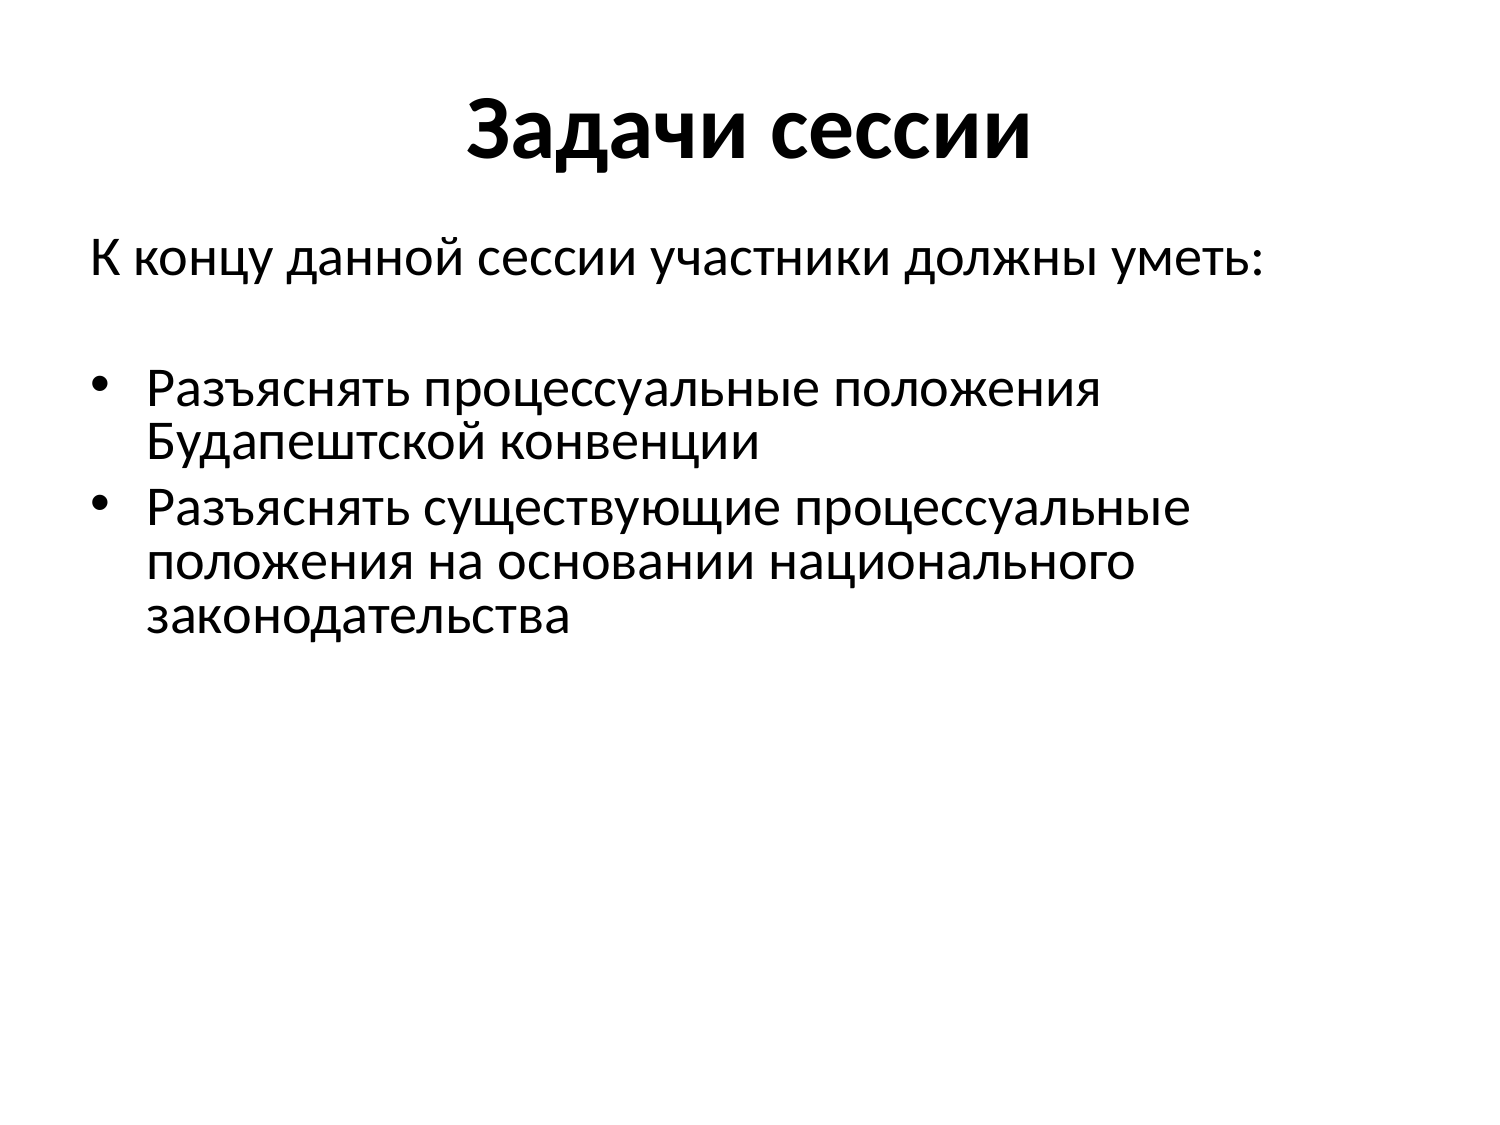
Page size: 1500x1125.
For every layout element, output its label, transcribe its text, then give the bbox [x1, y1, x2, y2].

title Задачи сессии [74, 44, 1426, 199]
list К концу данной сессии участники должны уметь: Разъяснять процессуальные положения Будапештской конвенции Разъяснять существующие процессуальные положения на основании национального законодательства [74, 224, 1426, 1035]
